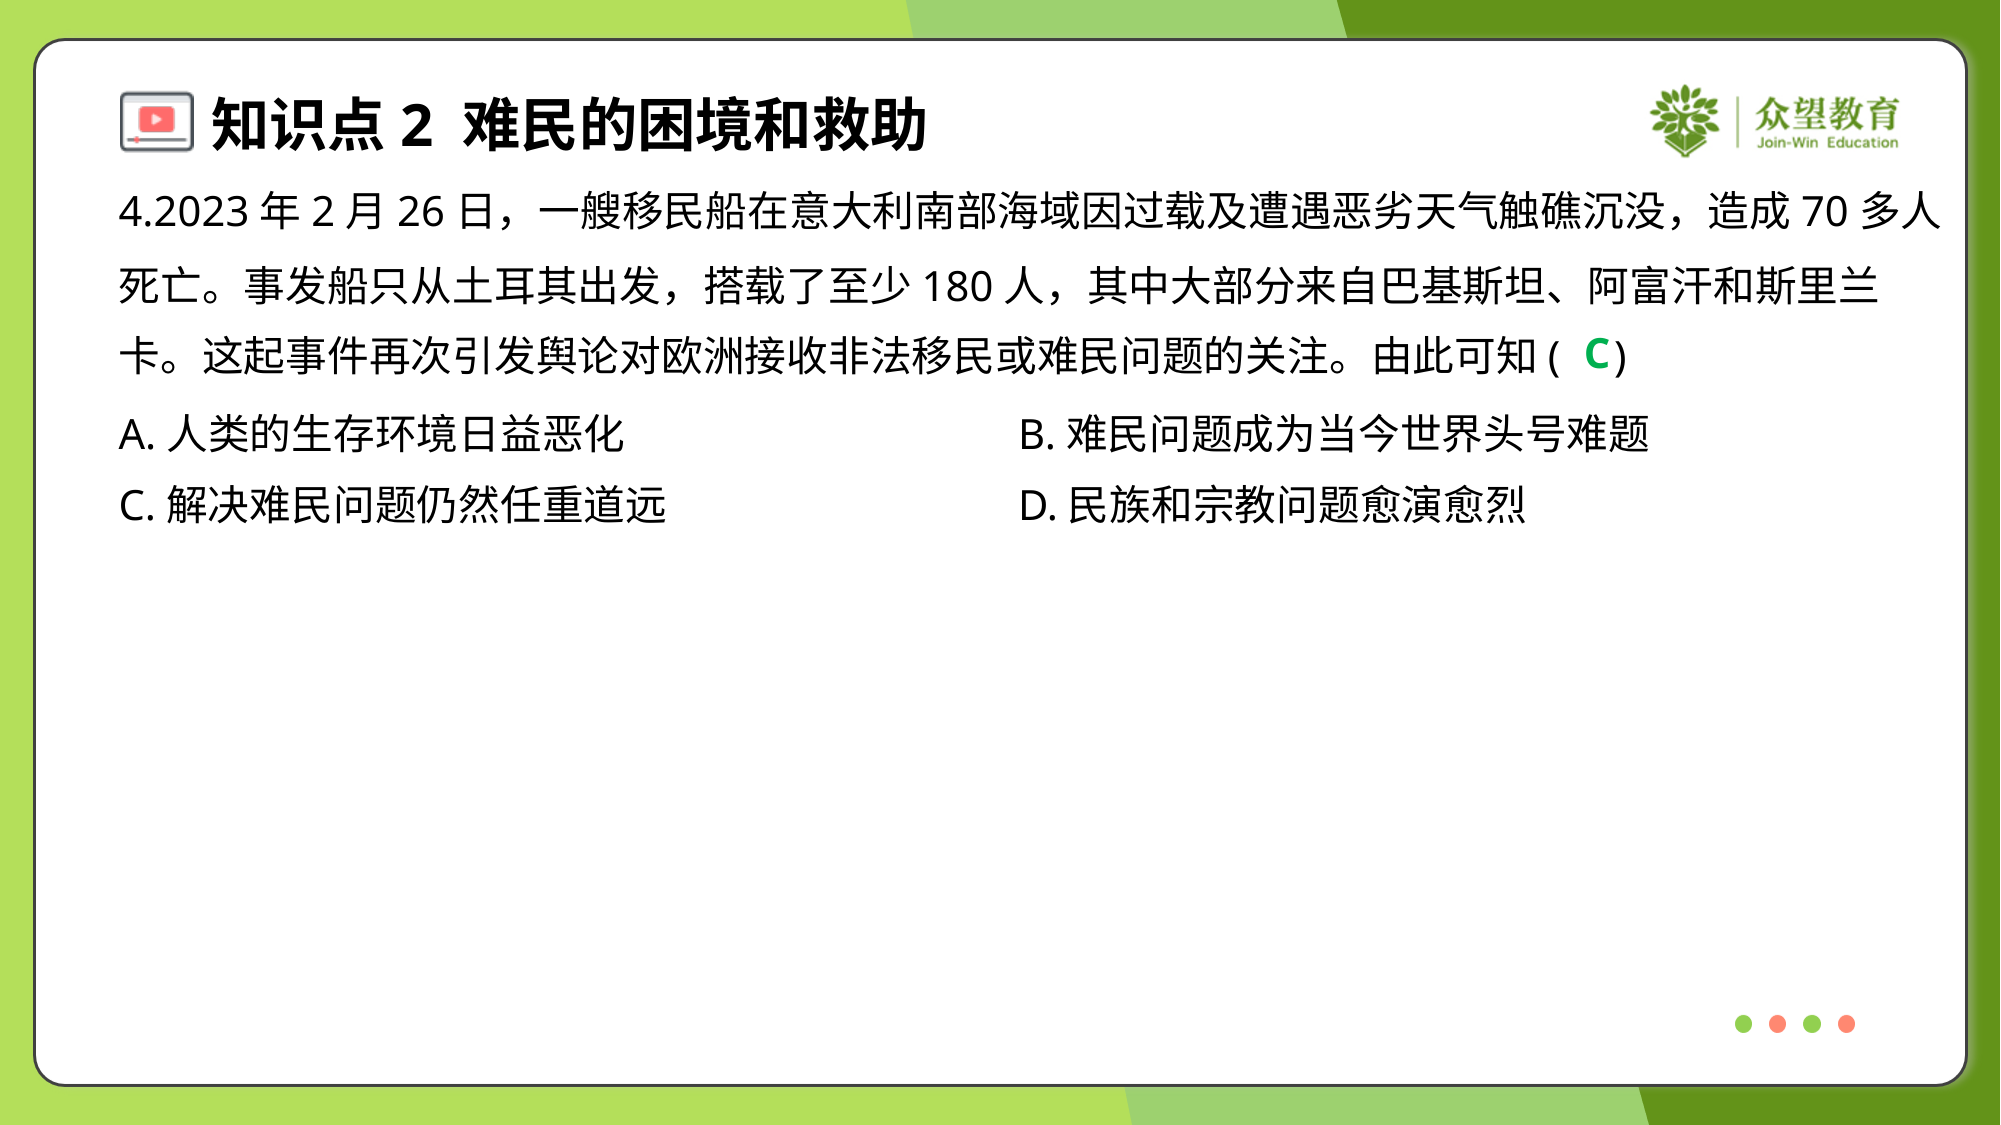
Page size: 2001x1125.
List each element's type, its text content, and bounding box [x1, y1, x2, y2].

picture [0, 0, 2000, 1125]
text_box C [1567, 306, 1627, 371]
text_box A.人类的生存环境日益恶化 B.难民问题成为当今世界头号难题 C.解决难民问题仍然任重道远 D.民族和宗教问题愈演愈烈 [118, 382, 1883, 522]
text_box 4.2023年2月26日，一艘移民船在意大利南部海域因过载及遭遇恶劣天气触礁沉没，造成70多人 死亡。事发船只从土耳其出发，搭载了至少180人，其中大部分来自巴基斯坦、阿富汗和斯里兰 卡。这起事件再次引发舆论对欧洲接收非法移民或难民问题的关注。由此可知( ) [118, 159, 1883, 373]
